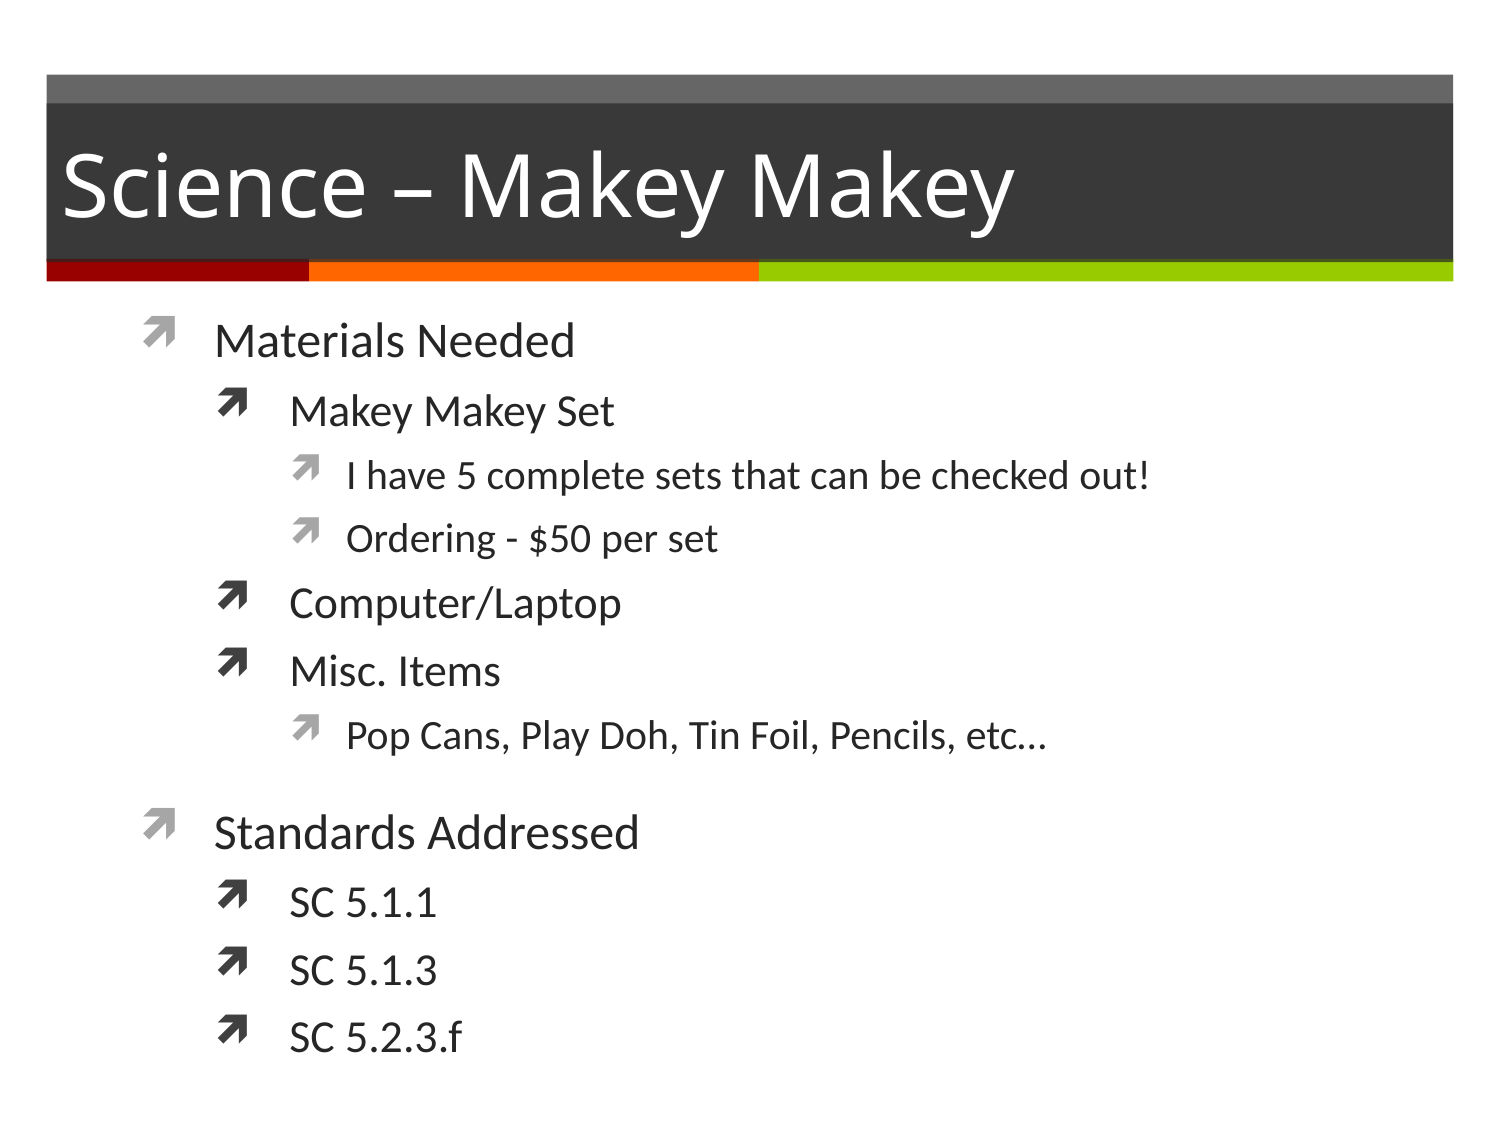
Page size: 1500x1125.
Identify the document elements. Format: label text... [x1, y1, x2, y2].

title Science – Makey Makey [46, 103, 1454, 263]
list Materials Needed Makey Makey Set I have 5 complete sets that can be checked out! Ordering - $50 per set Computer/Laptop Misc. Items Pop Cans, Play Doh, Tin Foil, Pencils, etc… Standards Addressed SC 5.1.1 SC 5.1.3 SC 5.2.3.f [124, 300, 1286, 1072]
